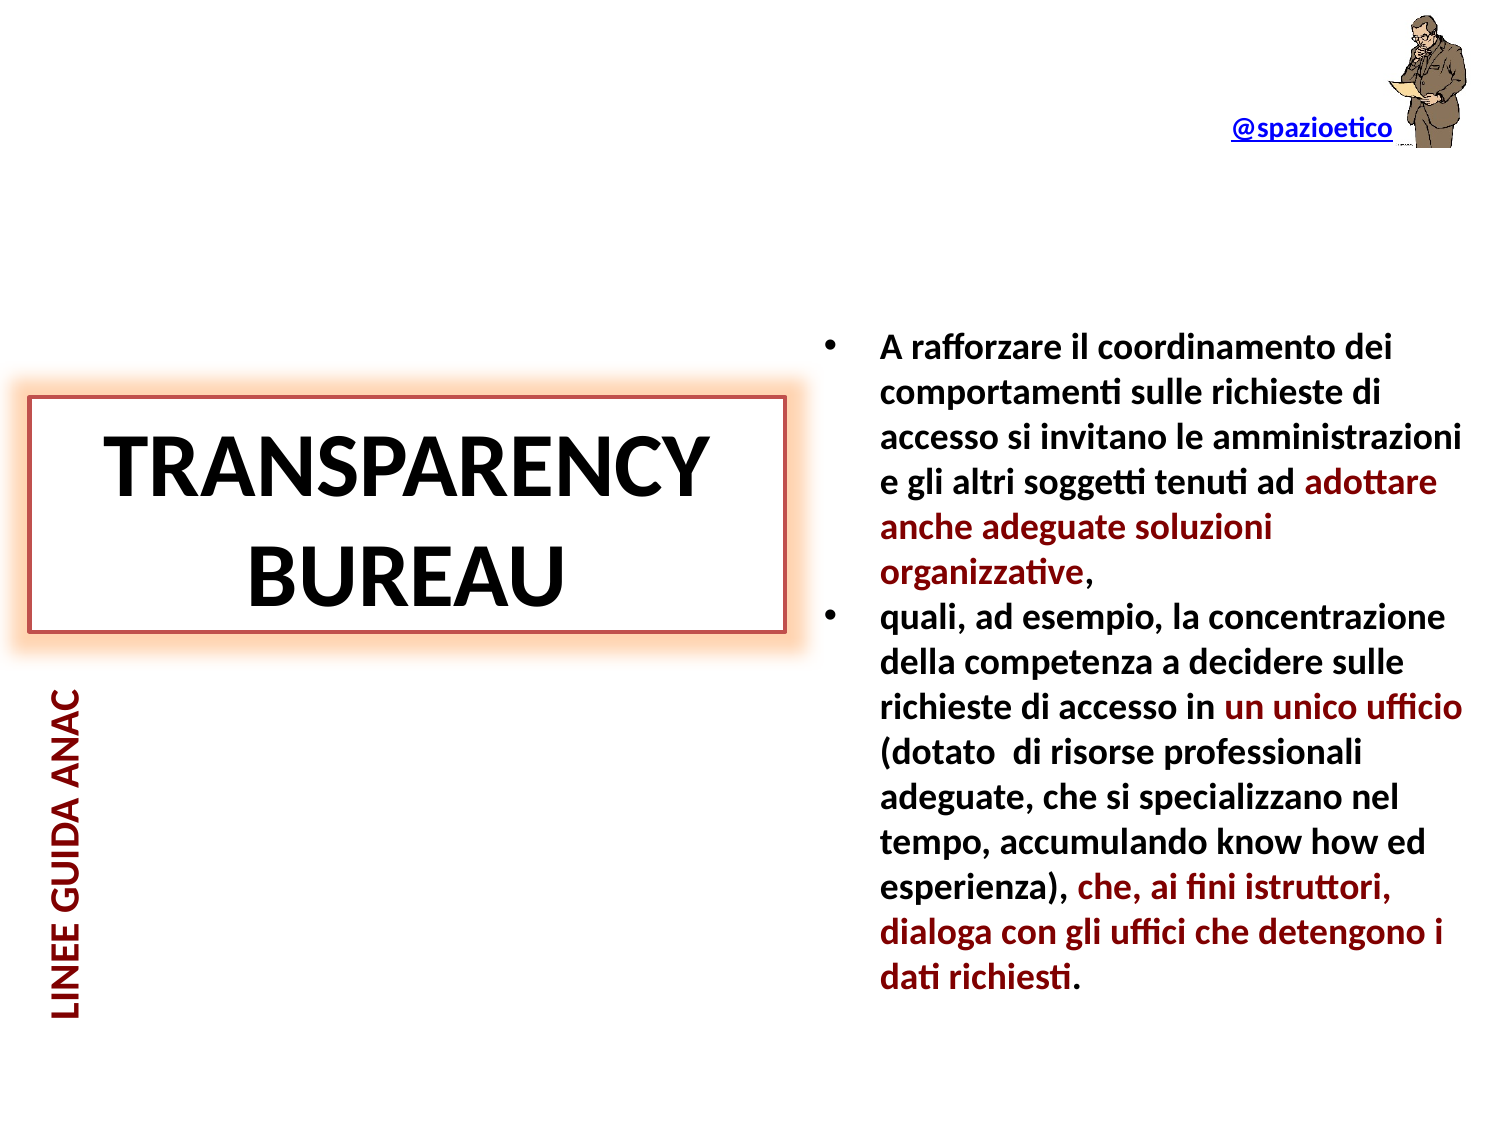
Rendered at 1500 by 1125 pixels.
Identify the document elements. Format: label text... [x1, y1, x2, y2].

text_box LINEE GUIDA ANAC [29, 663, 111, 1065]
picture [1372, 7, 1488, 148]
text_box A rafforzare il coordinamento dei comportamenti sulle richieste di accesso si invitano le amministrazioni e gli altri soggetti tenuti ad adottare anche adeguate soluzioni organizzative, quali, ad esempio, la concentrazione della competenza a decidere sulle richieste di accesso in un unico ufficio (dotato di risorse professionali adeguate, che si specializzano nel tempo, accumulando know how ed esperienza), che, ai fini istruttori, dialoga con gli uffici che detengono i dati richiesti. [808, 314, 1500, 1005]
text_box TRANSPARENCY BUREAU [27, 395, 787, 634]
